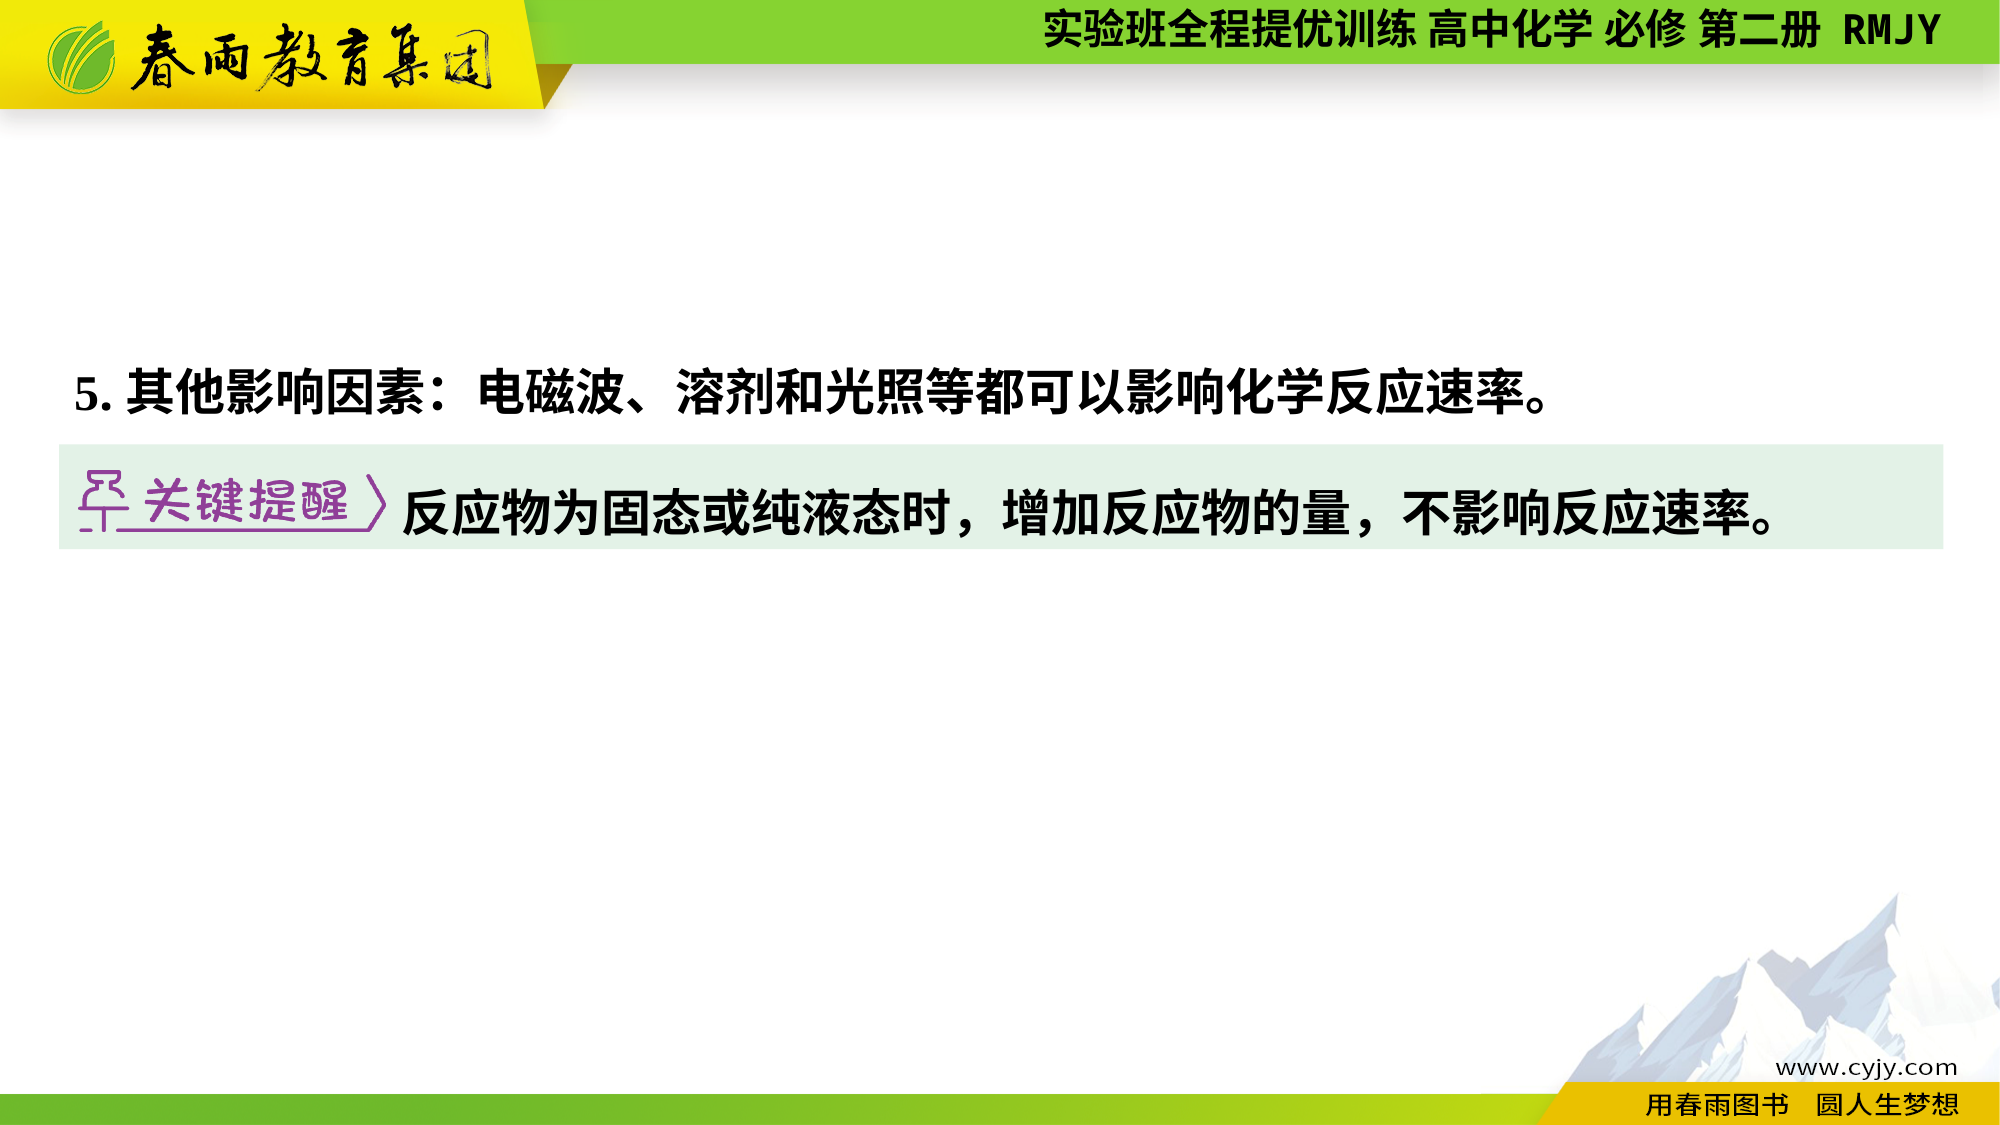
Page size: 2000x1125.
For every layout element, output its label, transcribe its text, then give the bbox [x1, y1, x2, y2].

text_box 反应物为固态或纯液态时，增加反应物的量，不影响反应速率。 [59, 444, 1944, 550]
list 5.其他影响因素：电磁波、溶剂和光照等都可以影响化学反应速率。 [59, 323, 1944, 418]
picture [0, 0, 2000, 1125]
